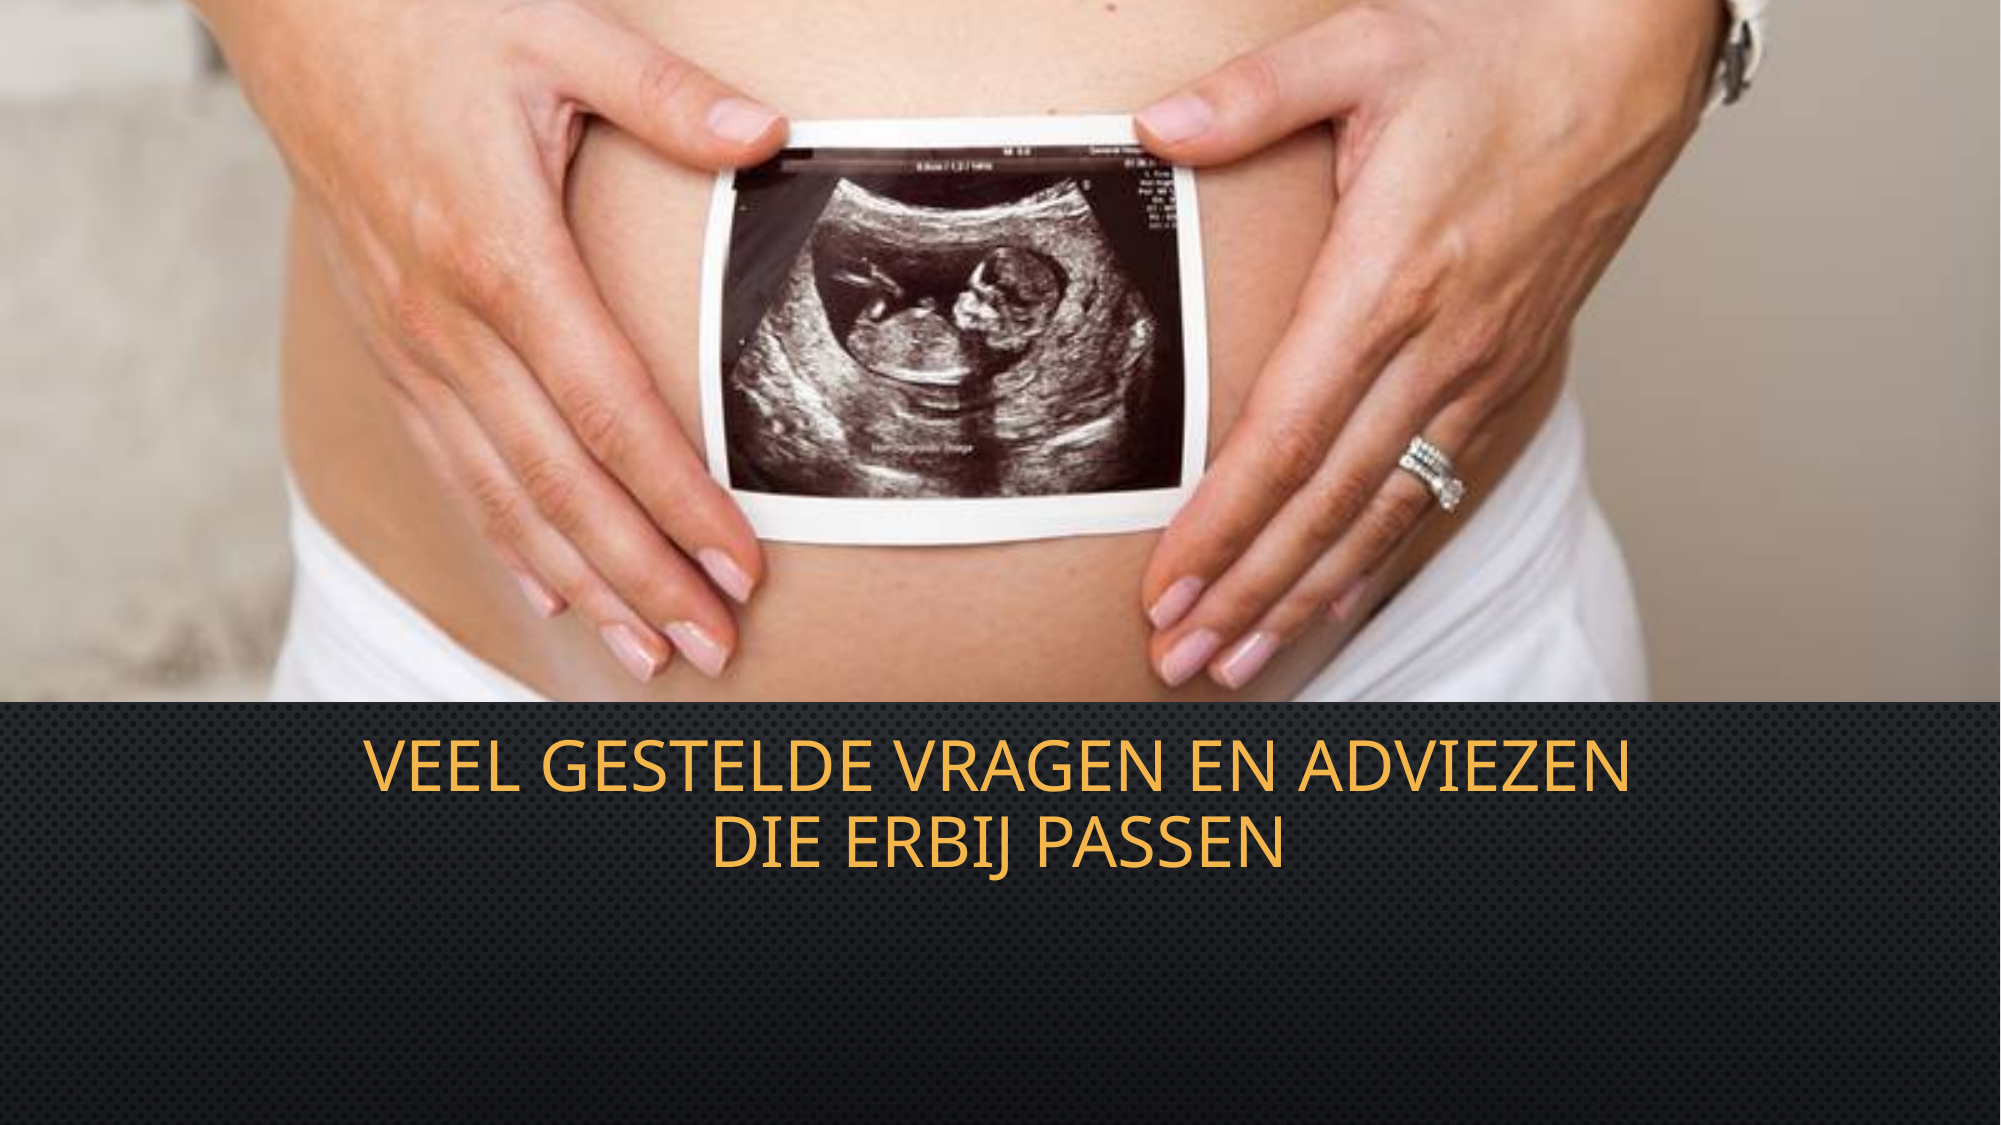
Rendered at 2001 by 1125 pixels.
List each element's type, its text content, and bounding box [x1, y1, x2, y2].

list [0, 0, 2000, 702]
title Veel gestelde vragen en adviezen die erbij passen [287, 715, 1711, 891]
